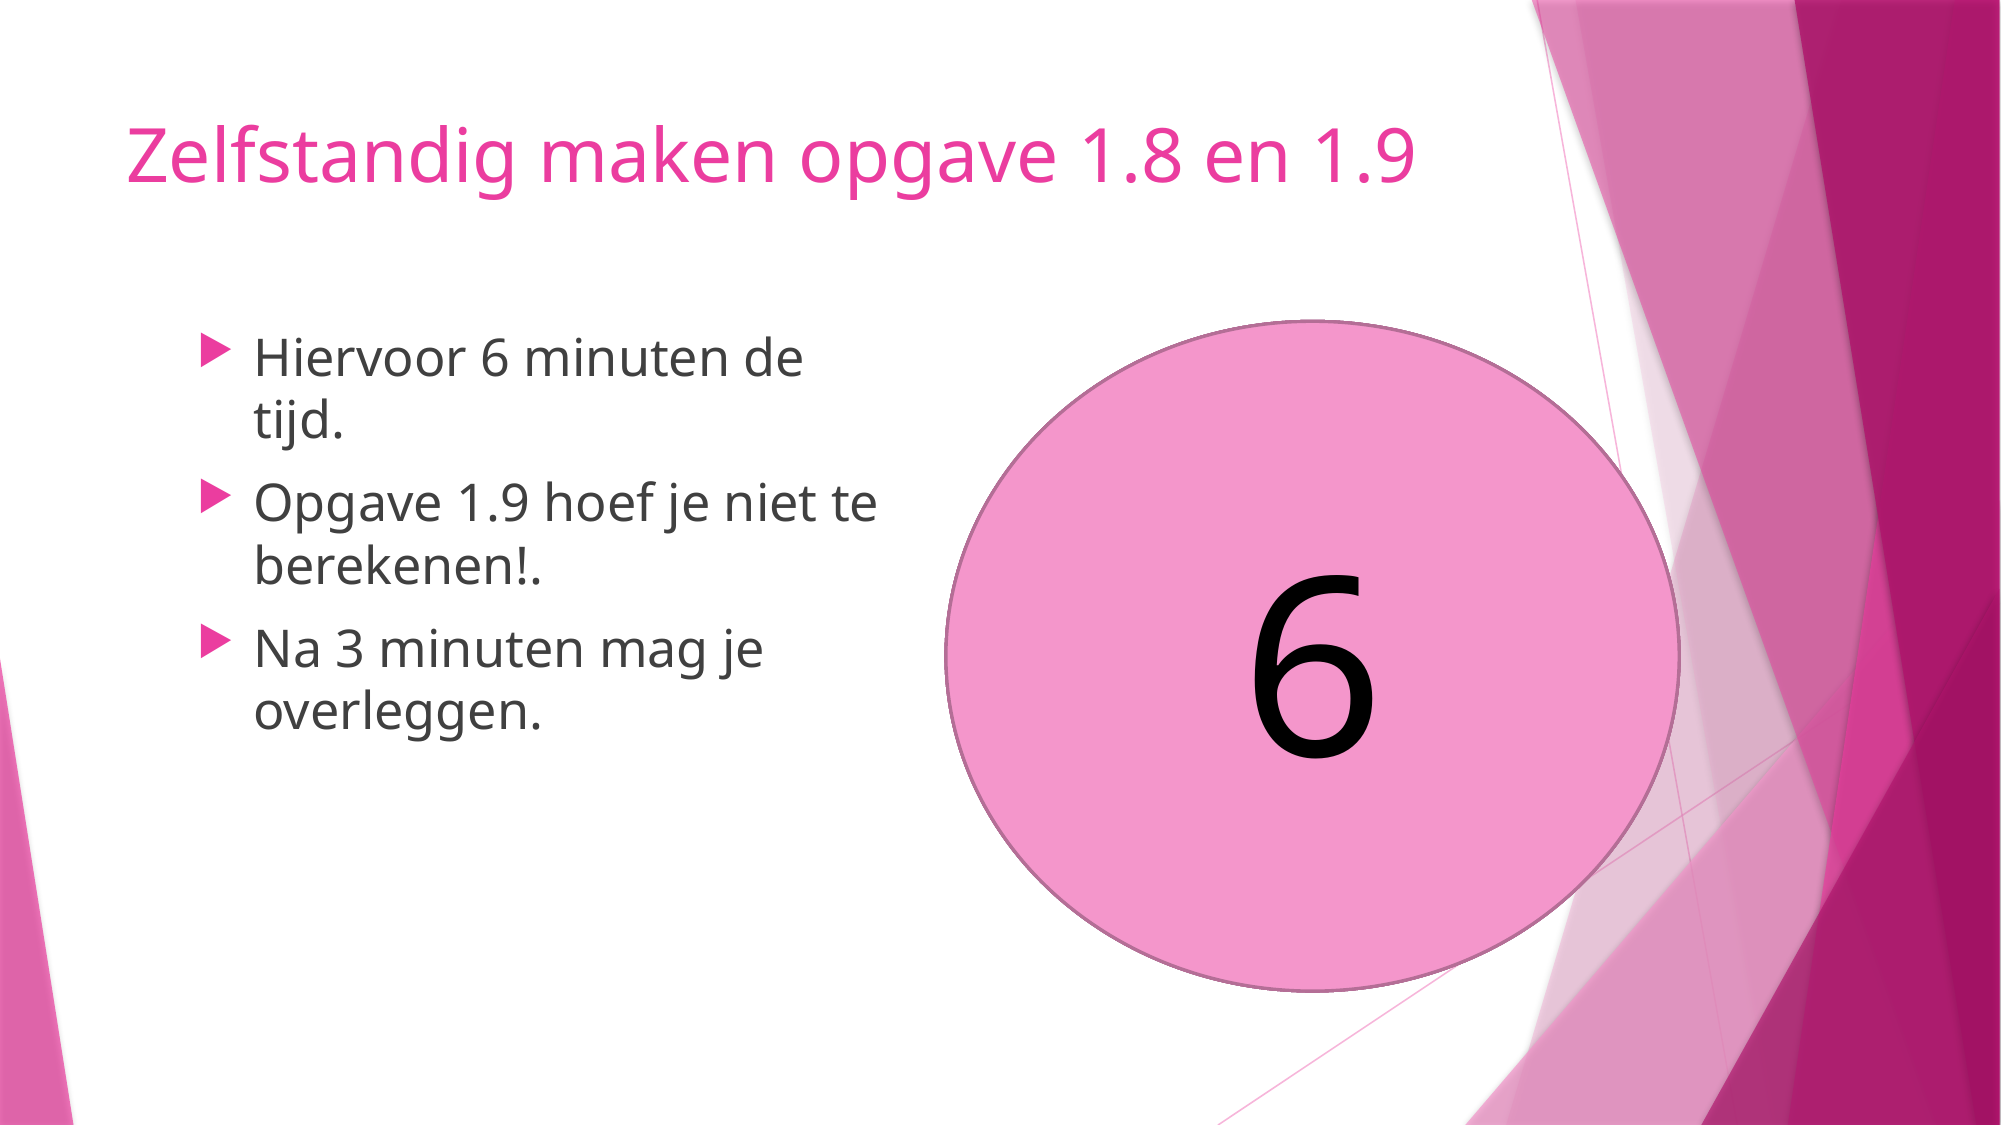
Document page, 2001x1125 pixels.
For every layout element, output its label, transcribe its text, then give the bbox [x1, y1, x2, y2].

list Hiervoor 6 minuten de tijd. Opgave 1.9 hoef je niet te berekenen!. Na 3 minuten mag je overleggen. [182, 316, 906, 954]
text_box 6 [944, 319, 1681, 993]
title Zelfstandig maken opgave 1.8 en 1.9 [111, 99, 1522, 317]
